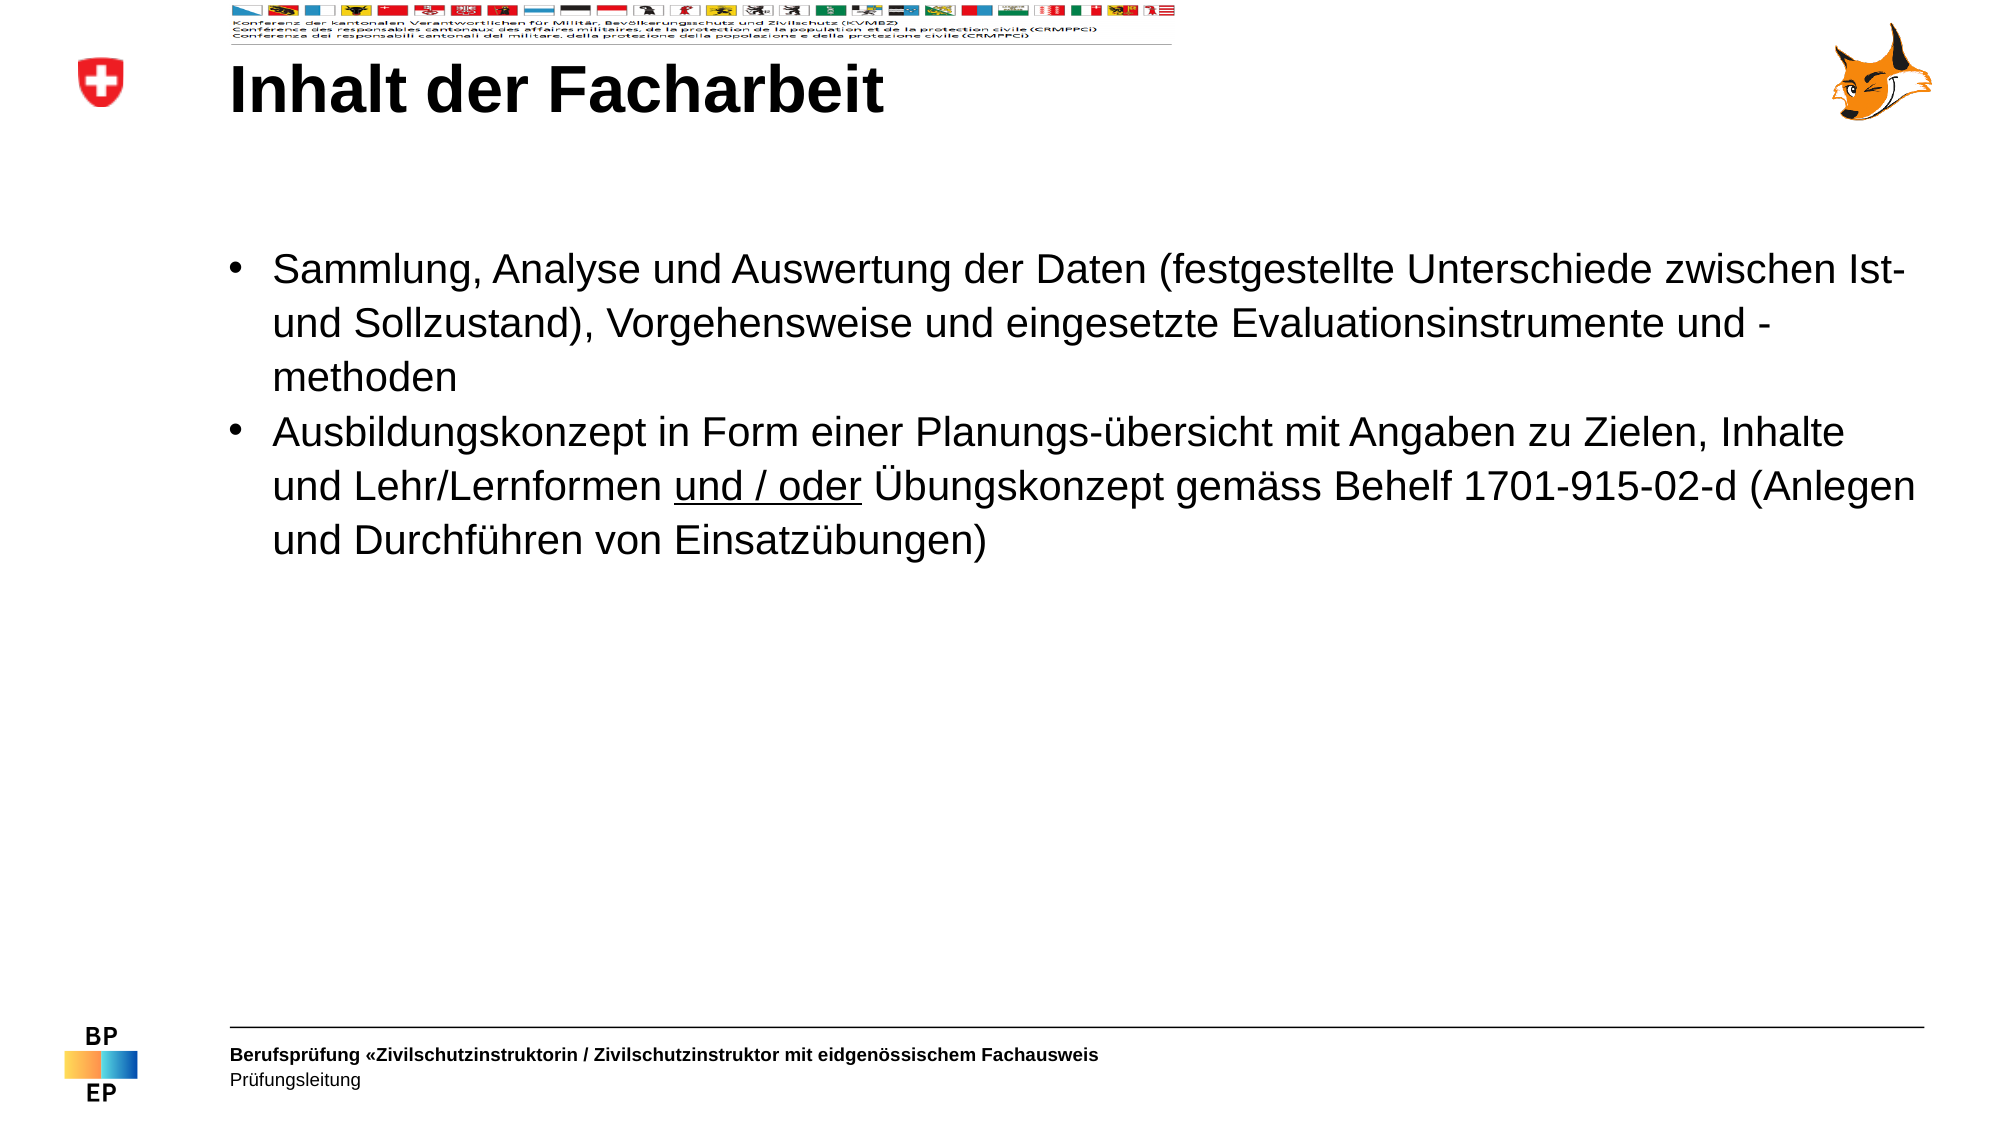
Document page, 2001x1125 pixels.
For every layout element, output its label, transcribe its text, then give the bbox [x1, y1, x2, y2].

picture [1829, 20, 1934, 125]
list Sammlung, Analyse und Auswertung der Daten (festgestellte Unterschiede zwischen Ist- und Sollzustand), Vorgehensweise und eingesetzte Evaluationsinstrumente und -methoden Ausbildungskonzept in Form einer Planungs-übersicht mit Angaben zu Zielen, Inhalte und Lehr/Lernformen und / oder Übungskonzept gemäss Behelf 1701-915-02-d (Anlegen und Durchführen von Einsatzübungen) [228, 237, 1922, 981]
footer Berufsprüfung «Zivilschutzinstruktorin / Zivilschutzinstruktor mit eidgenössischem Fachausweis Prüfungsleitung [229, 1040, 1177, 1088]
picture [229, 4, 1175, 46]
title Inhalt der Facharbeit [229, 50, 1922, 199]
picture [61, 1021, 140, 1106]
